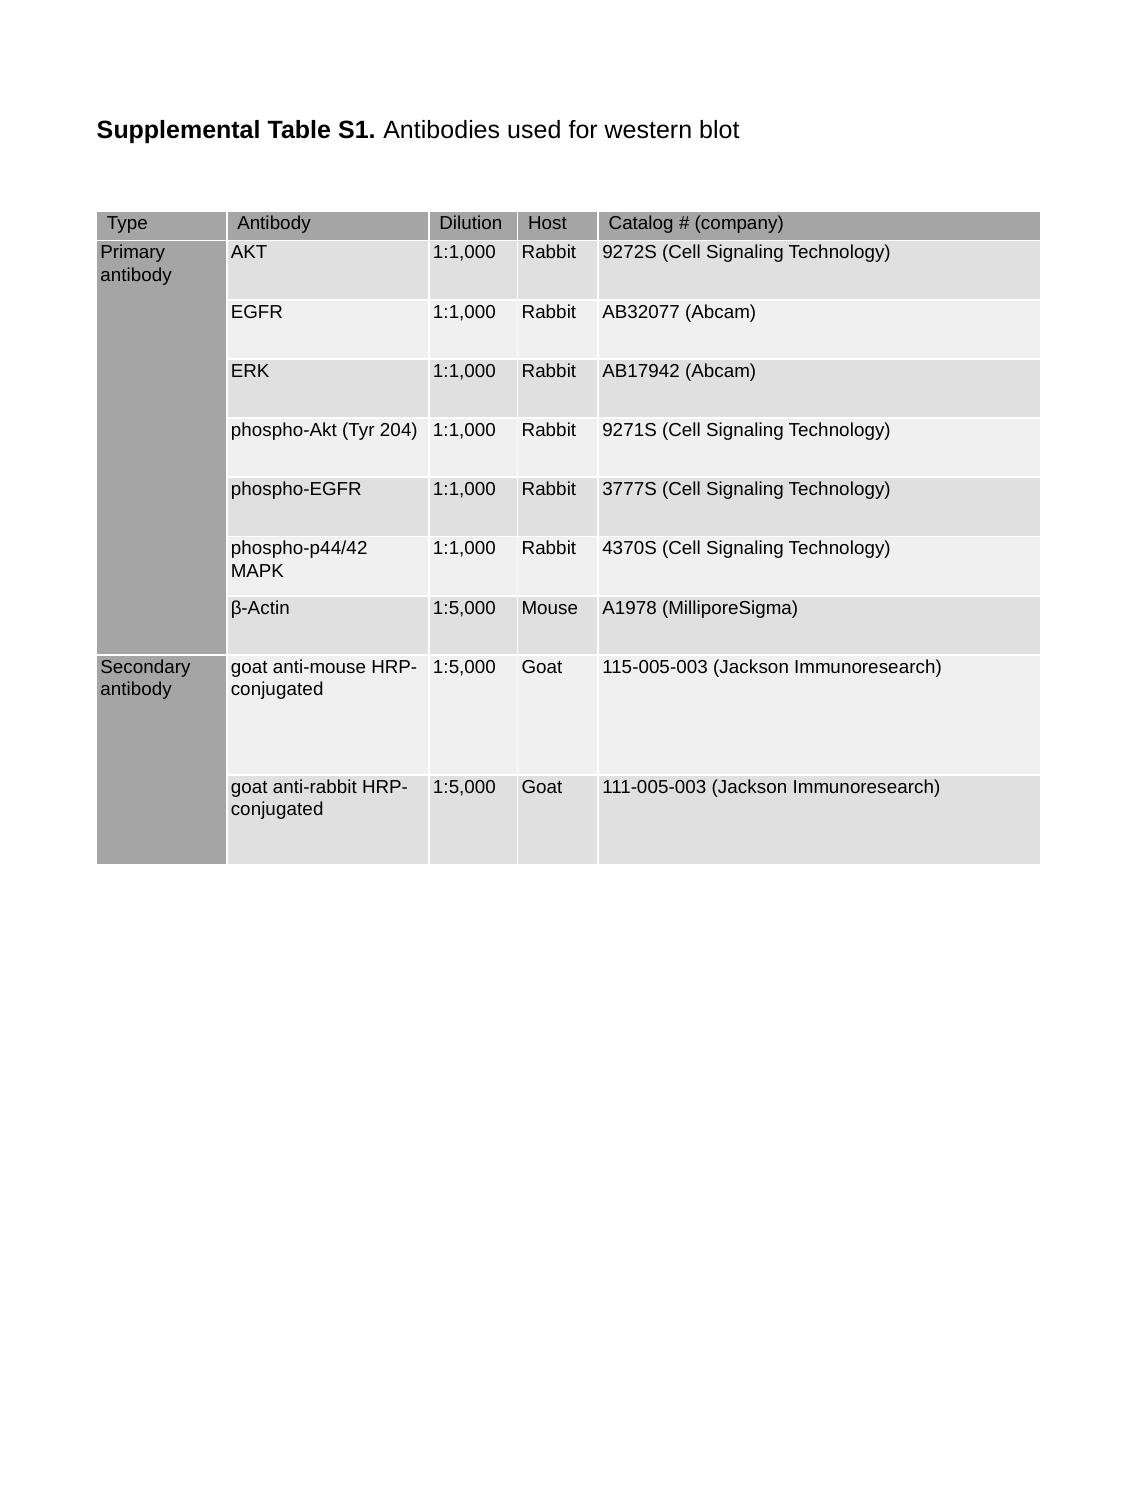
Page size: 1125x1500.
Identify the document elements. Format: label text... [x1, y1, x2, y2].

table_cell 1:5,000 [430, 776, 517, 864]
table_cell Rabbit [518, 360, 597, 417]
table_cell phospho-EGFR [228, 478, 428, 536]
table_cell phospho-Akt (Tyr 204) [228, 419, 428, 476]
table_cell Mouse [518, 597, 597, 654]
table_header Dilution [430, 212, 517, 240]
table_cell Goat [518, 656, 597, 774]
table_cell Primary antibody [97, 241, 226, 654]
table_header Type [97, 212, 226, 240]
table_cell 1:1,000 [430, 360, 517, 417]
table_header Antibody [228, 212, 428, 240]
table_cell 9271S (Cell Signaling Technology) [599, 419, 1040, 476]
table_cell β-Actin [228, 597, 428, 654]
table_cell Rabbit [518, 419, 597, 476]
table_cell Rabbit [518, 241, 597, 299]
table_cell Rabbit [518, 301, 597, 358]
table_cell 1:1,000 [430, 419, 517, 476]
table_cell ERK [228, 360, 428, 417]
table_cell phospho-p44/42 MAPK [228, 537, 428, 595]
table_cell AB17942 (Abcam) [599, 360, 1040, 417]
table_cell 1:5,000 [430, 656, 517, 774]
table_cell 4370S (Cell Signaling Technology) [599, 537, 1040, 595]
table_cell 1:1,000 [430, 241, 517, 299]
table_cell 1:1,000 [430, 478, 517, 536]
table_cell 1:1,000 [430, 301, 517, 358]
table_cell Secondary antibody [97, 656, 226, 864]
table_cell Rabbit [518, 478, 597, 536]
table_cell Goat [518, 776, 597, 864]
table_cell A1978 (MilliporeSigma) [599, 597, 1040, 654]
table_header Catalog # (company) [599, 212, 1040, 240]
table_cell Rabbit [518, 537, 597, 595]
table_cell 9272S (Cell Signaling Technology) [599, 241, 1040, 299]
text_box Supplemental Table S1. Antibodies used for western blot IF: immunofluorescence, WB: western blotting [81, 105, 1041, 211]
table_cell goat anti-rabbit HRP-conjugated [228, 776, 428, 864]
table_cell 1:5,000 [430, 597, 517, 654]
table_cell EGFR [228, 301, 428, 358]
table_cell AB32077 (Abcam) [599, 301, 1040, 358]
table_cell 115-005-003 (Jackson Immunoresearch) [599, 656, 1040, 774]
table_cell goat anti-mouse HRP-conjugated [228, 656, 428, 774]
table_cell 3777S (Cell Signaling Technology) [599, 478, 1040, 536]
table_cell AKT [228, 241, 428, 299]
table_cell 1:1,000 [430, 537, 517, 595]
table_cell 111-005-003 (Jackson Immunoresearch) [599, 776, 1040, 864]
table_header Host [518, 212, 597, 240]
